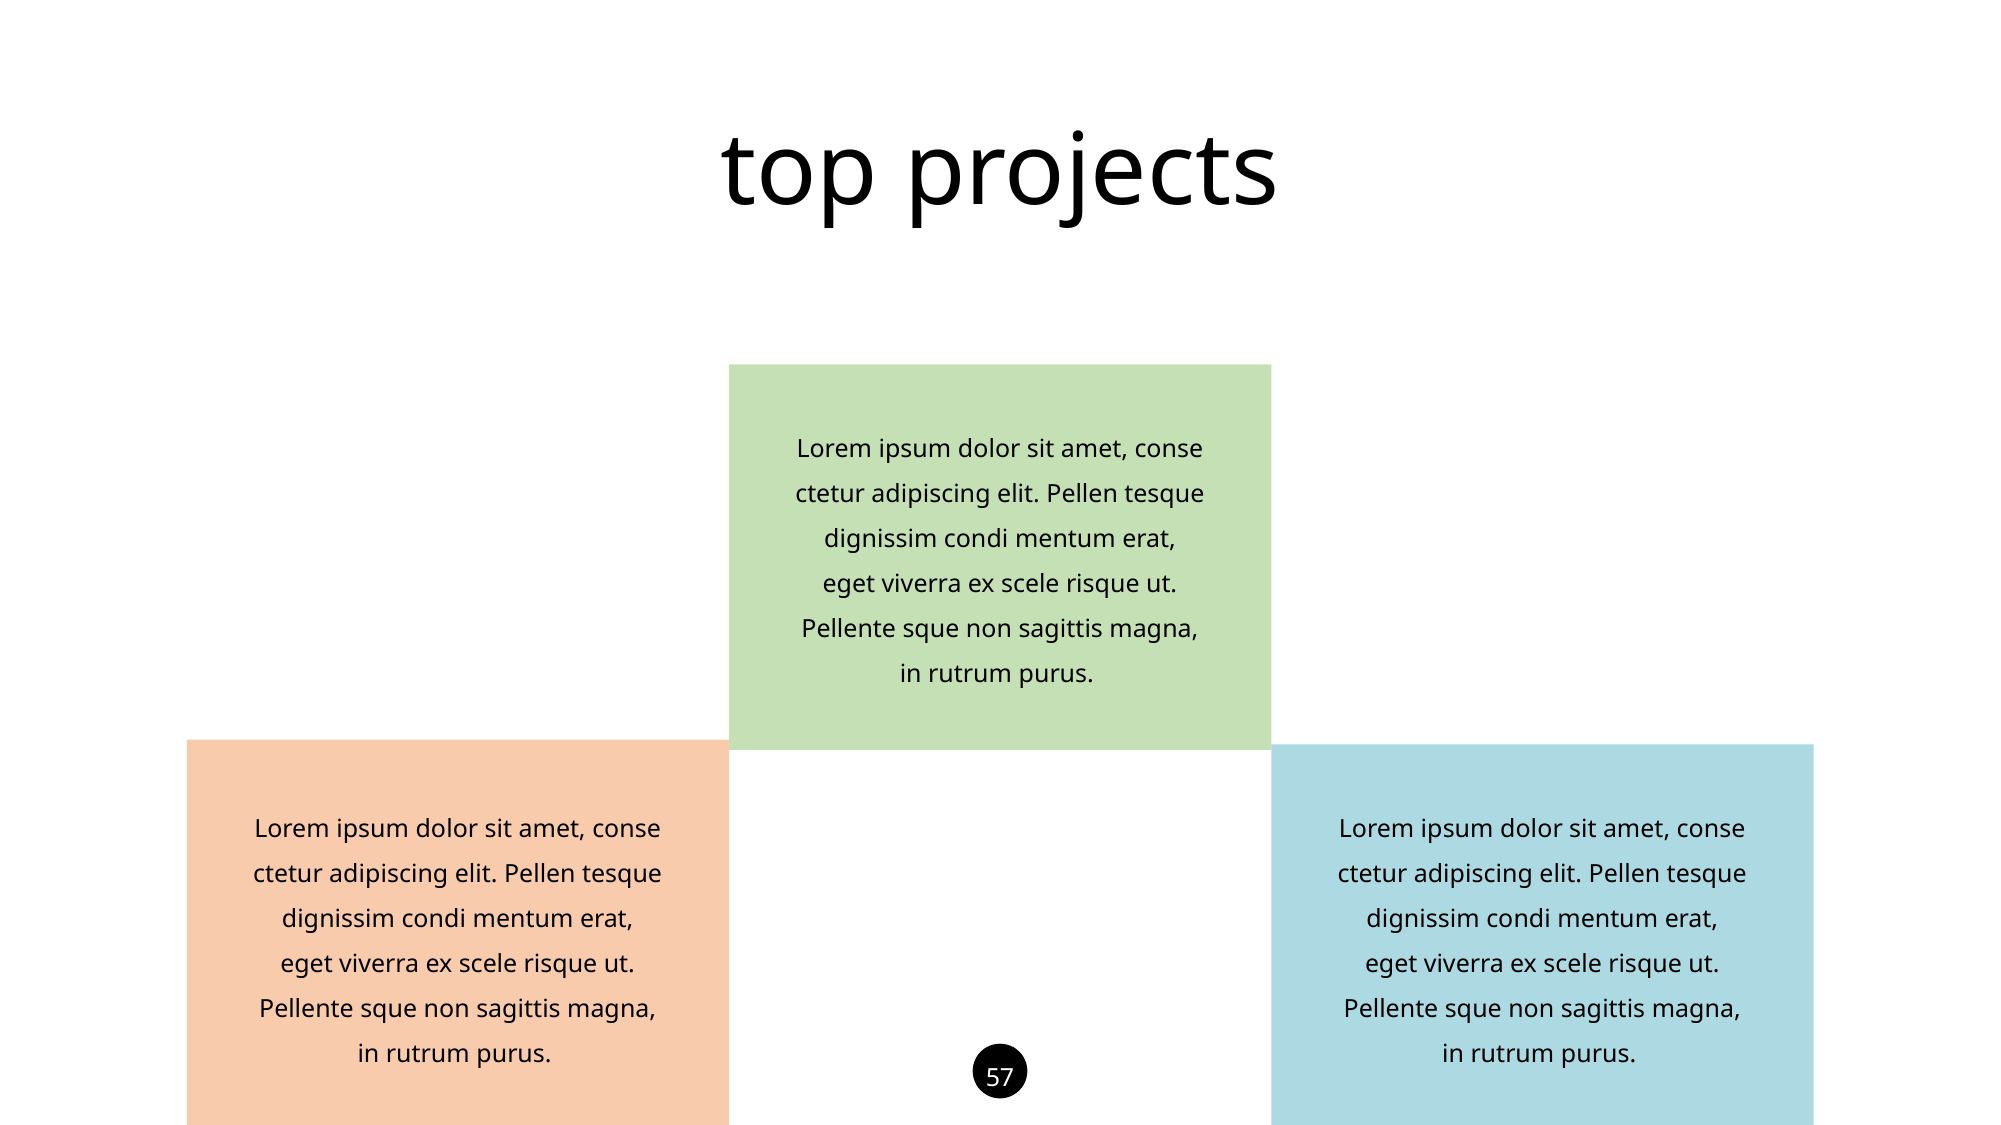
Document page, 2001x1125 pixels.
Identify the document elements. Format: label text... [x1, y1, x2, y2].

picture [186, 364, 1814, 1125]
text_box [728, 363, 1272, 744]
text_box [186, 745, 729, 1125]
text_box Lorem ipsum dolor sit amet, conse ctetur adipiscing elit. Pellen tesque dignissim condi mentum erat, eget viverra ex scele risque ut. Pellente sque non sagittis magna, in rutrum purus. [1322, 790, 1763, 1075]
text_box Lorem ipsum dolor sit amet, conse ctetur adipiscing elit. Pellen tesque dignissim condi mentum erat, eget viverra ex scele risque ut. Pellente sque non sagittis magna, in rutrum purus. [780, 410, 1221, 695]
text_box [1272, 743, 1815, 1125]
text_box Lorem ipsum dolor sit amet, conse ctetur adipiscing elit. Pellen tesque dignissim condi mentum erat, eget viverra ex scele risque ut. Pellente sque non sagittis magna, in rutrum purus. [238, 790, 678, 1075]
text_box top projects [564, 97, 1436, 233]
